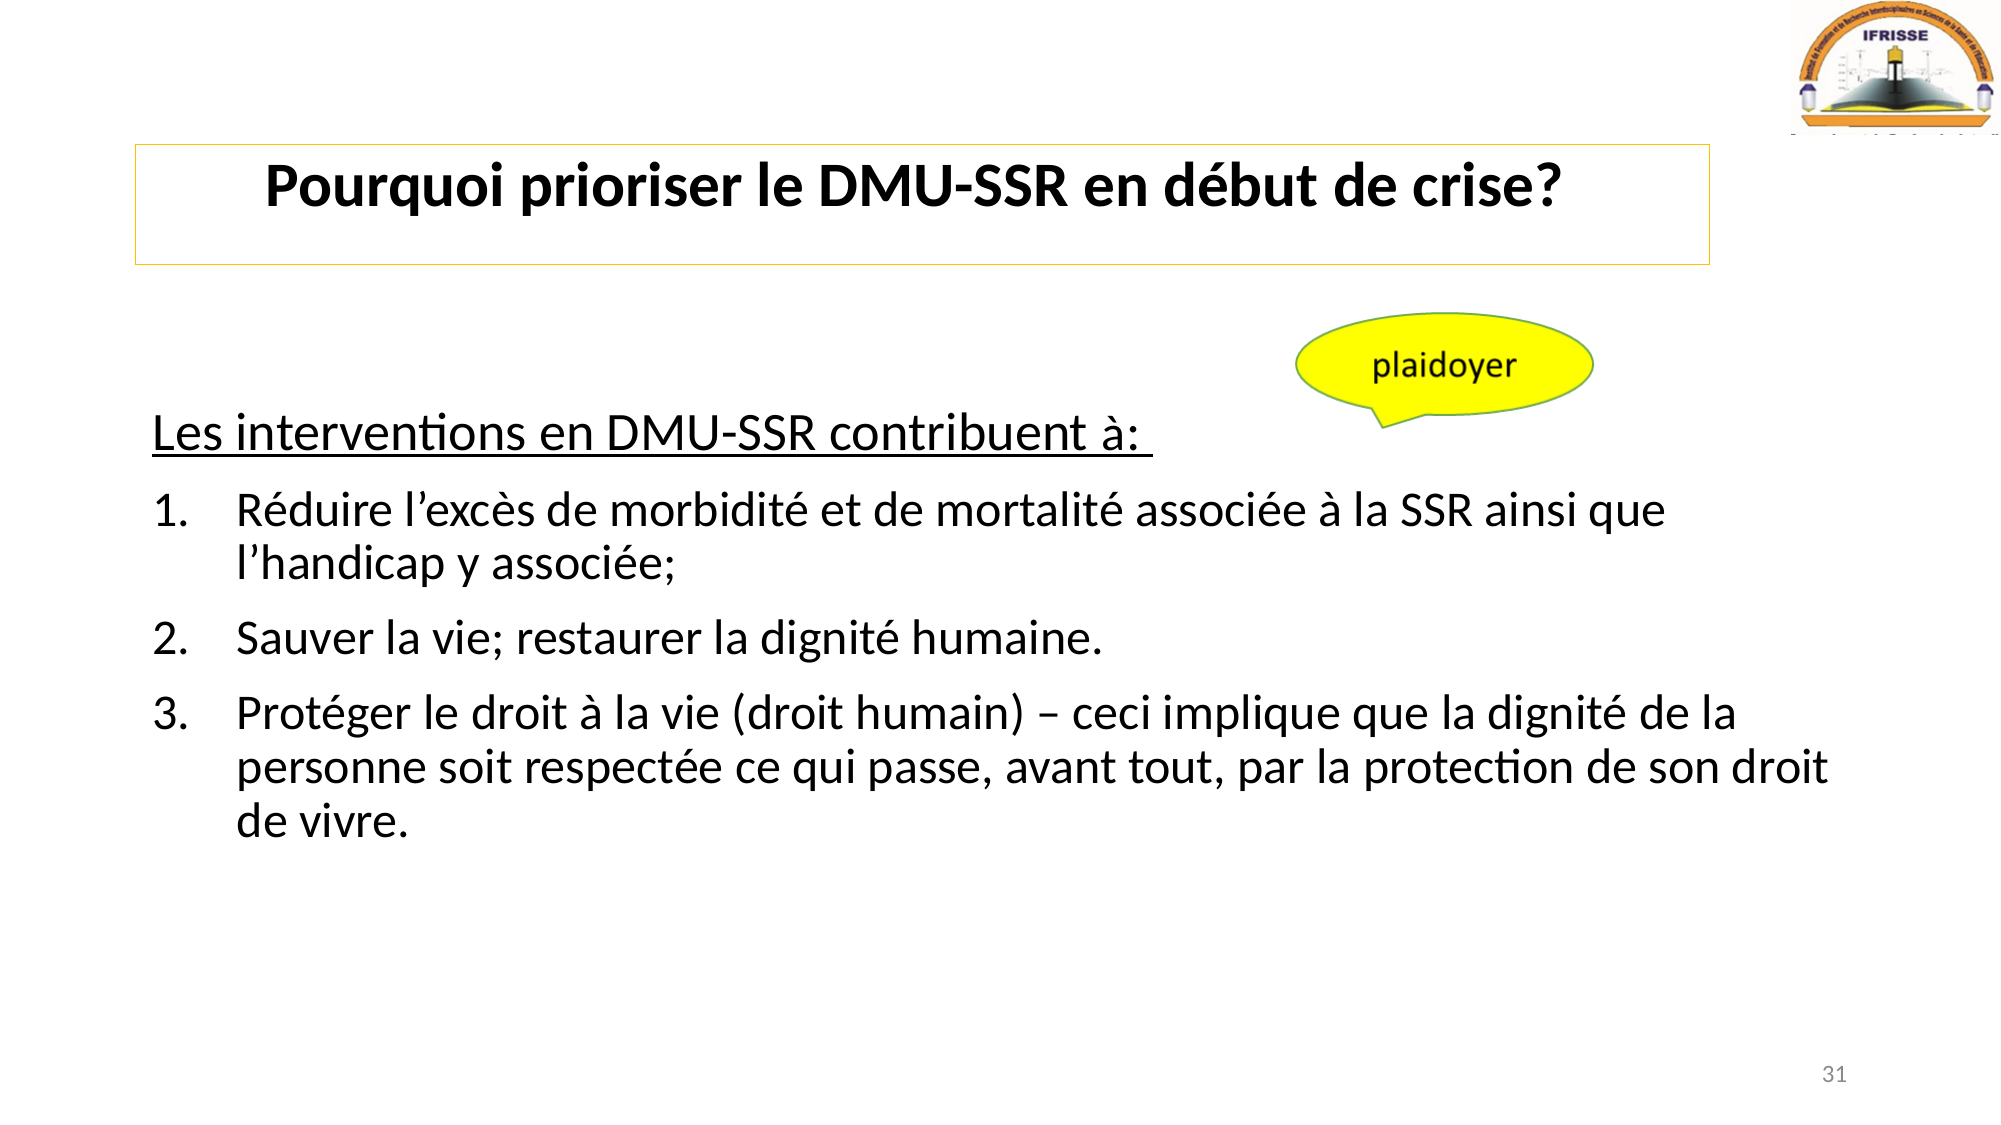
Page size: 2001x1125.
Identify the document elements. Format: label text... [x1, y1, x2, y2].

list Les interventions en DMU-SSR contribuent à: Réduire l’excès de morbidité et de mortalité associée à la SSR ainsi que l’handicap y associée; Sauver la vie; restaurer la dignité humaine. Protéger le droit à la vie (droit humain) – ceci implique que la dignité de la personne soit respectée ce qui passe, avant tout, par la protection de son droit de vivre. [137, 396, 1863, 924]
slide_number 31 [1412, 1042, 1863, 1103]
picture [1791, 0, 2000, 135]
picture [1294, 311, 1595, 429]
title Pourquoi prioriser le DMU-SSR en début de crise? [135, 144, 1710, 265]
